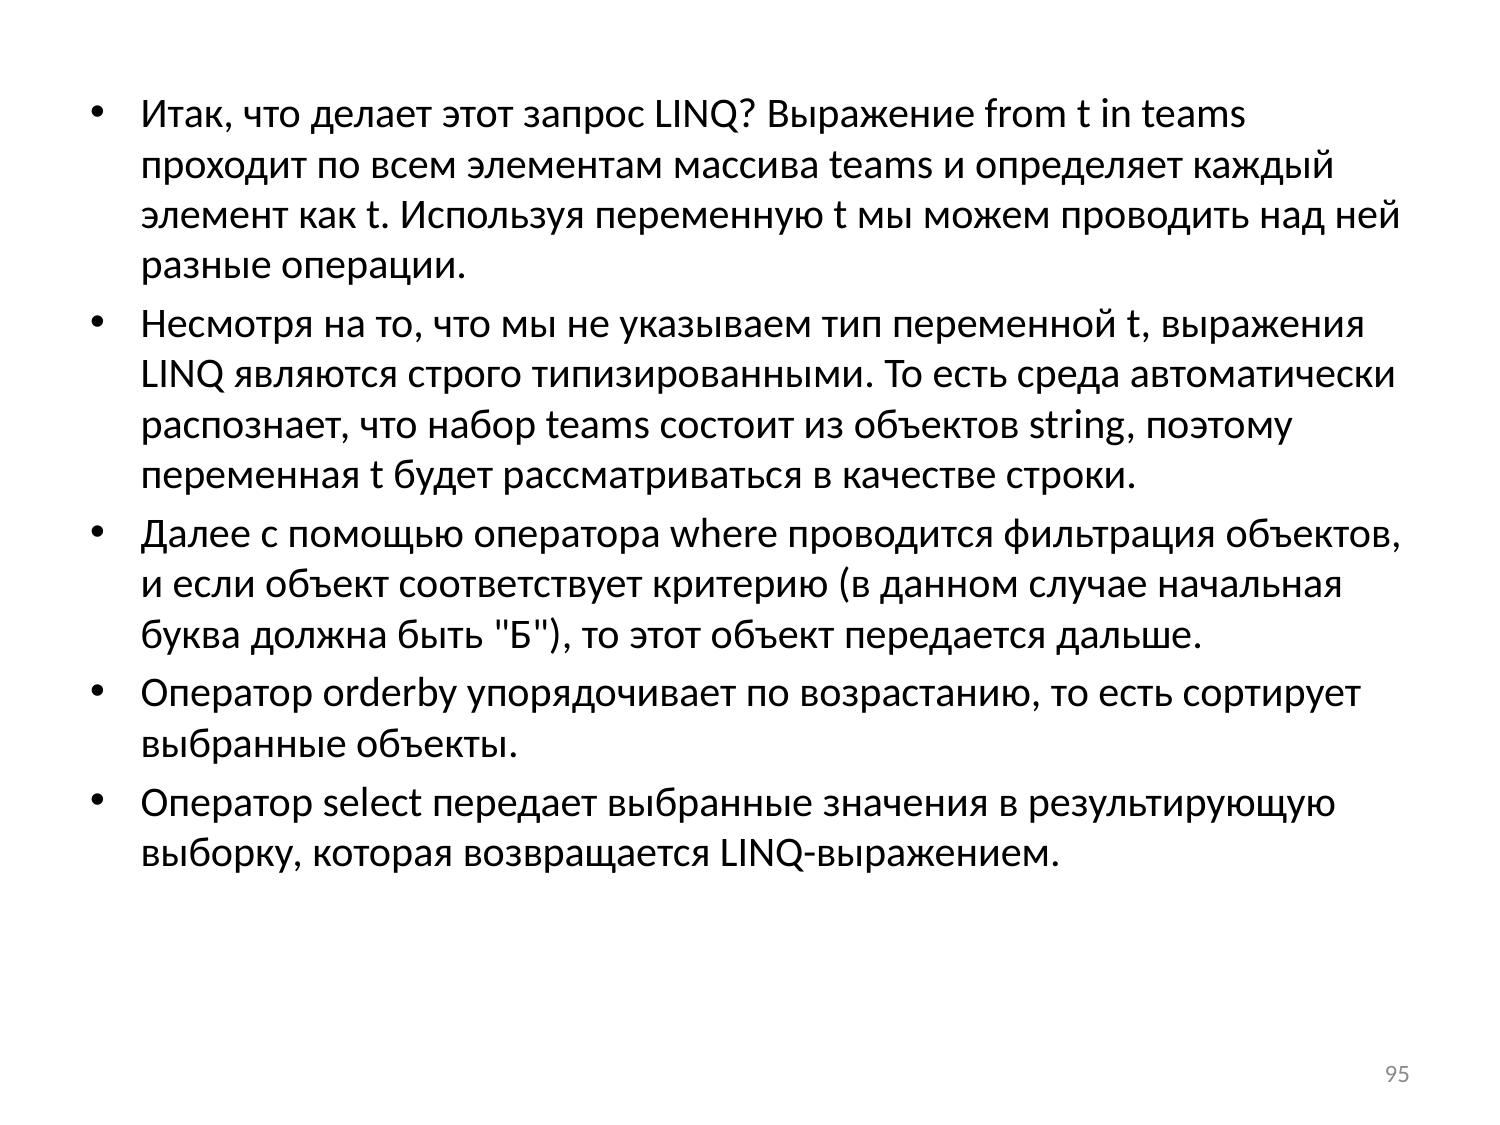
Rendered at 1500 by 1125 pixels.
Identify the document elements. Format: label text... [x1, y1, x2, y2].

list Итак, что делает этот запрос LINQ? Выражение from t in teams проходит по всем элементам массива teams и определяет каждый элемент как t. Используя переменную t мы можем проводить над ней разные операции. Несмотря на то, что мы не указываем тип переменной t, выражения LINQ являются строго типизированными. То есть среда автоматически распознает, что набор teams состоит из объектов string, поэтому переменная t будет рассматриваться в качестве строки. Далее с помощью оператора where проводится фильтрация объектов, и если объект соответствует критерию (в данном случае начальная буква должна быть "Б"), то этот объект передается дальше. Оператор orderby упорядочивает по возрастанию, то есть сортирует выбранные объекты. Оператор select передает выбранные значения в результирующую выборку, которая возвращается LINQ-выражением. [75, 78, 1425, 1005]
slide_number 95 [1074, 1042, 1425, 1103]
